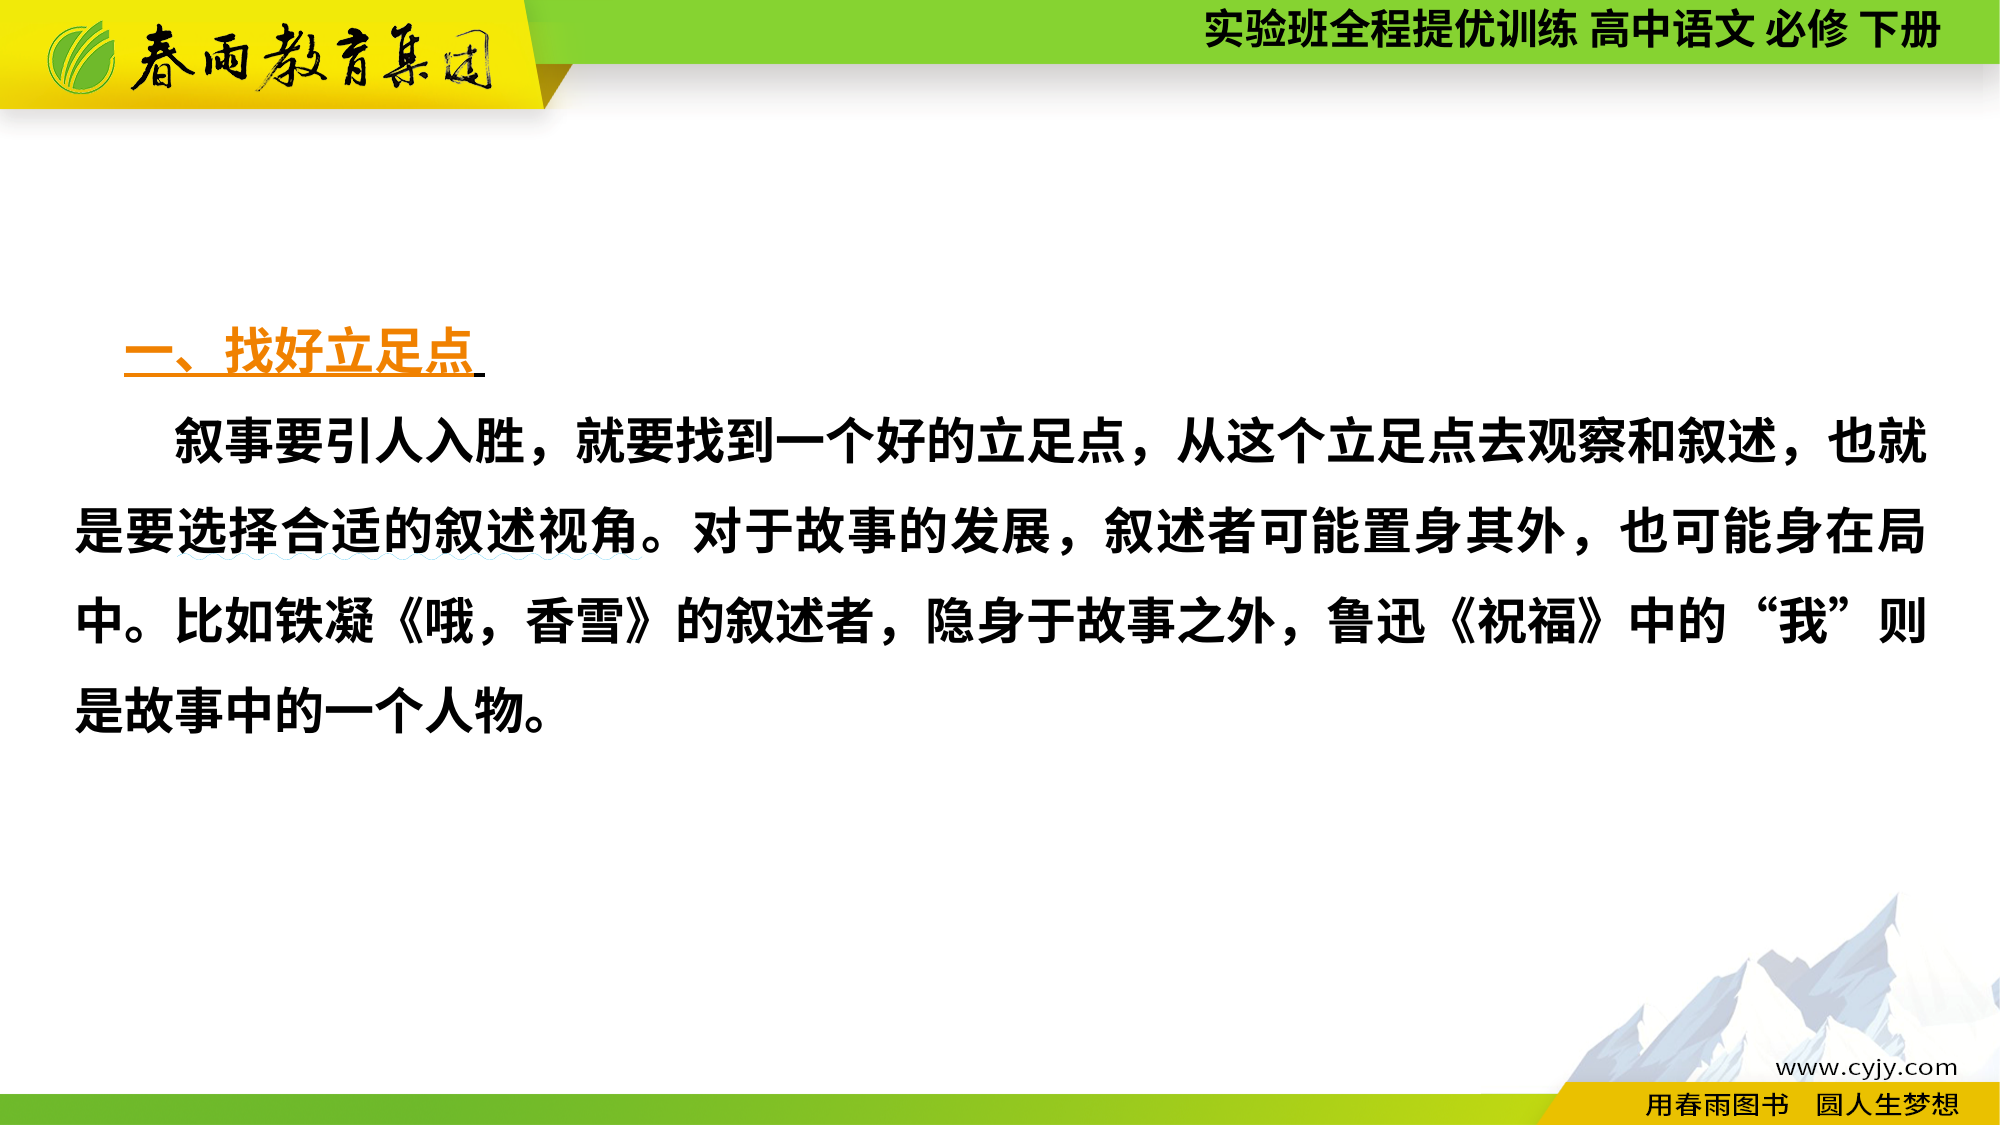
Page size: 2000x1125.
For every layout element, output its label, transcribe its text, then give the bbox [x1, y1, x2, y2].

picture [0, 0, 2000, 1125]
list 一、找好立足点 叙事要引人入胜，就要找到一个好的立足点，从这个立足点去观察和叙述，也就是要选择合适的叙述视角。对于故事的发展，叙述者可能置身其外，也可能身在局中。比如铁凝《哦，香雪》的叙述者，隐身于故事之外，鲁迅《祝福》中的“我”则是故事中的一个人物。 [59, 281, 1944, 752]
